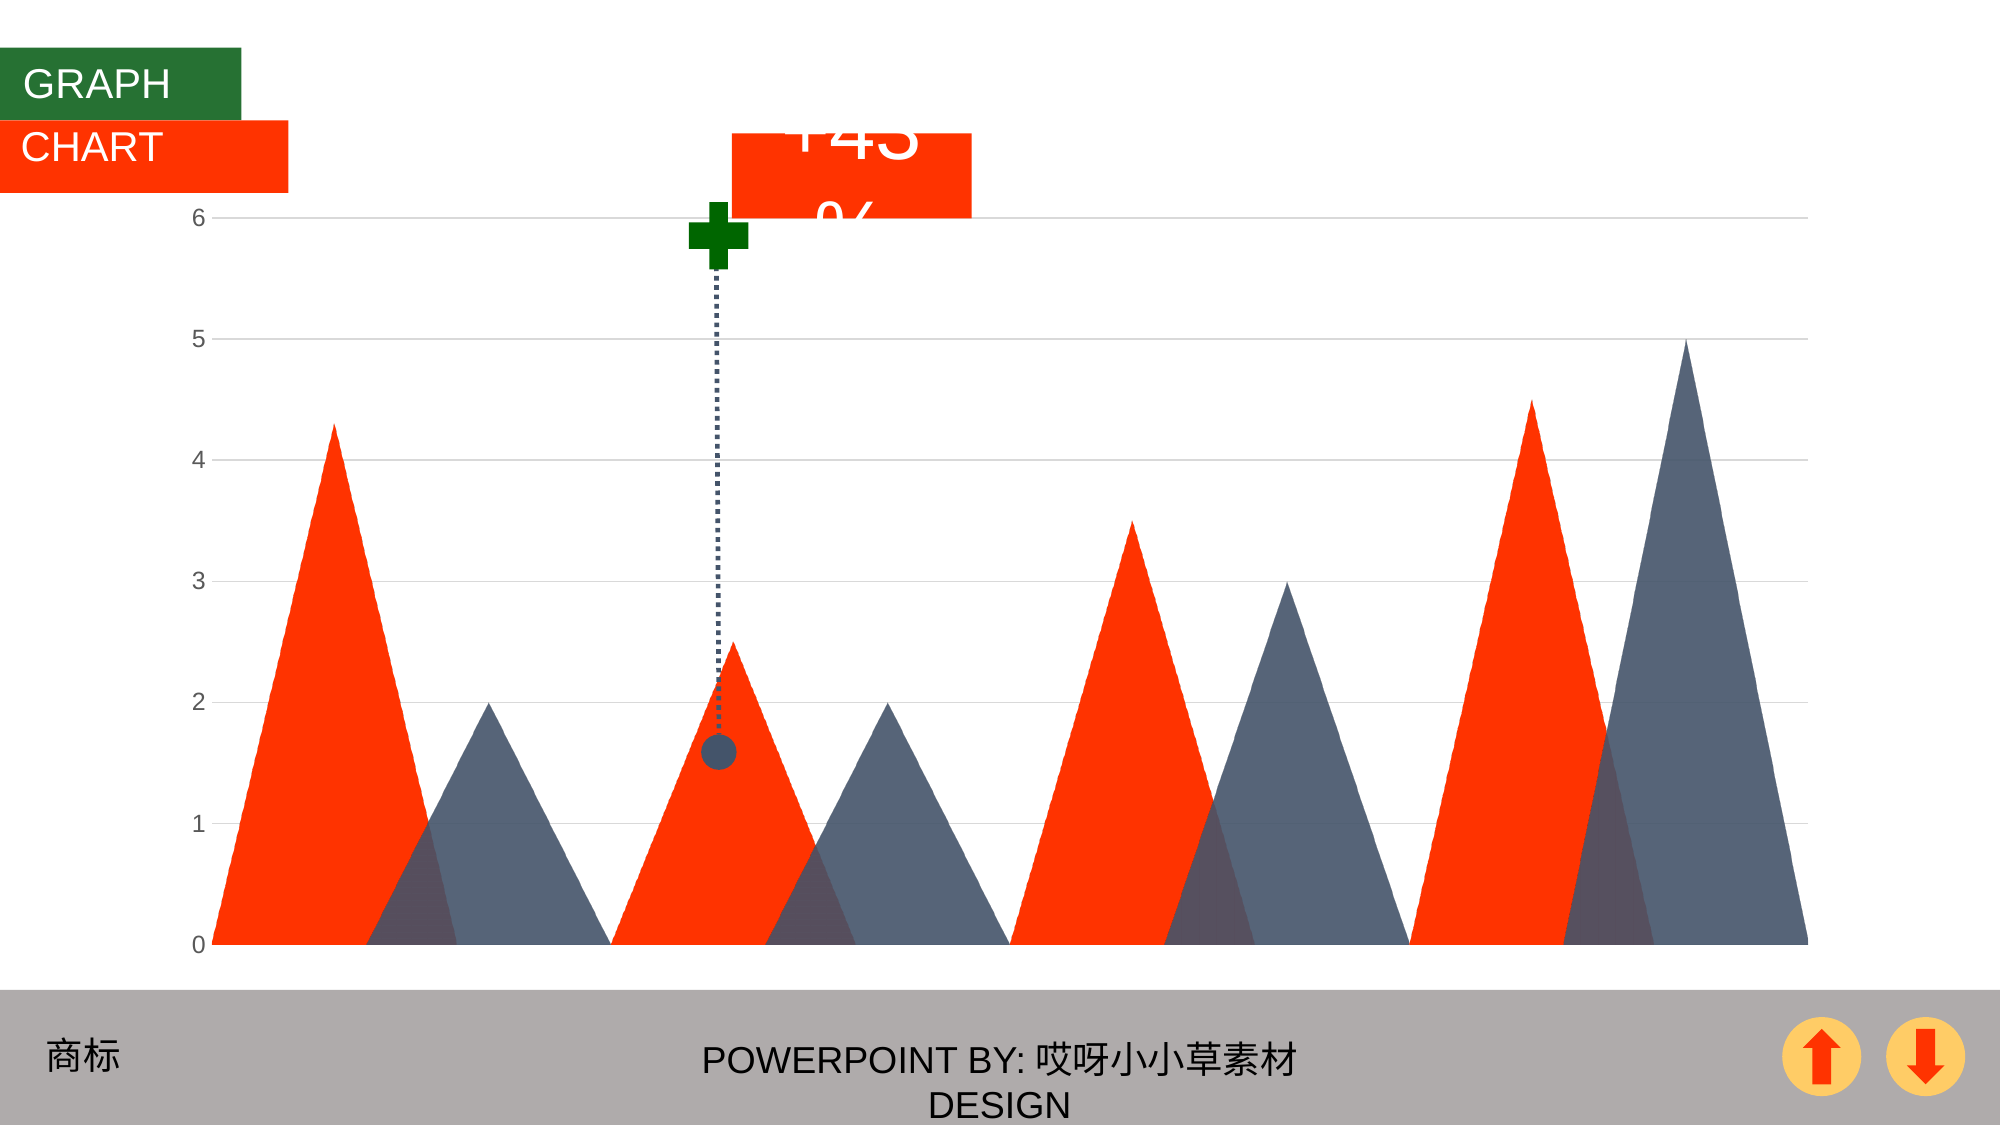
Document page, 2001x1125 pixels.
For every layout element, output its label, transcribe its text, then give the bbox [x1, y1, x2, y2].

chart [158, 189, 1842, 974]
text_box +43% [731, 132, 973, 189]
text_box GRAPH [8, 49, 212, 114]
text_box CHART [5, 112, 198, 178]
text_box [701, 257, 737, 770]
